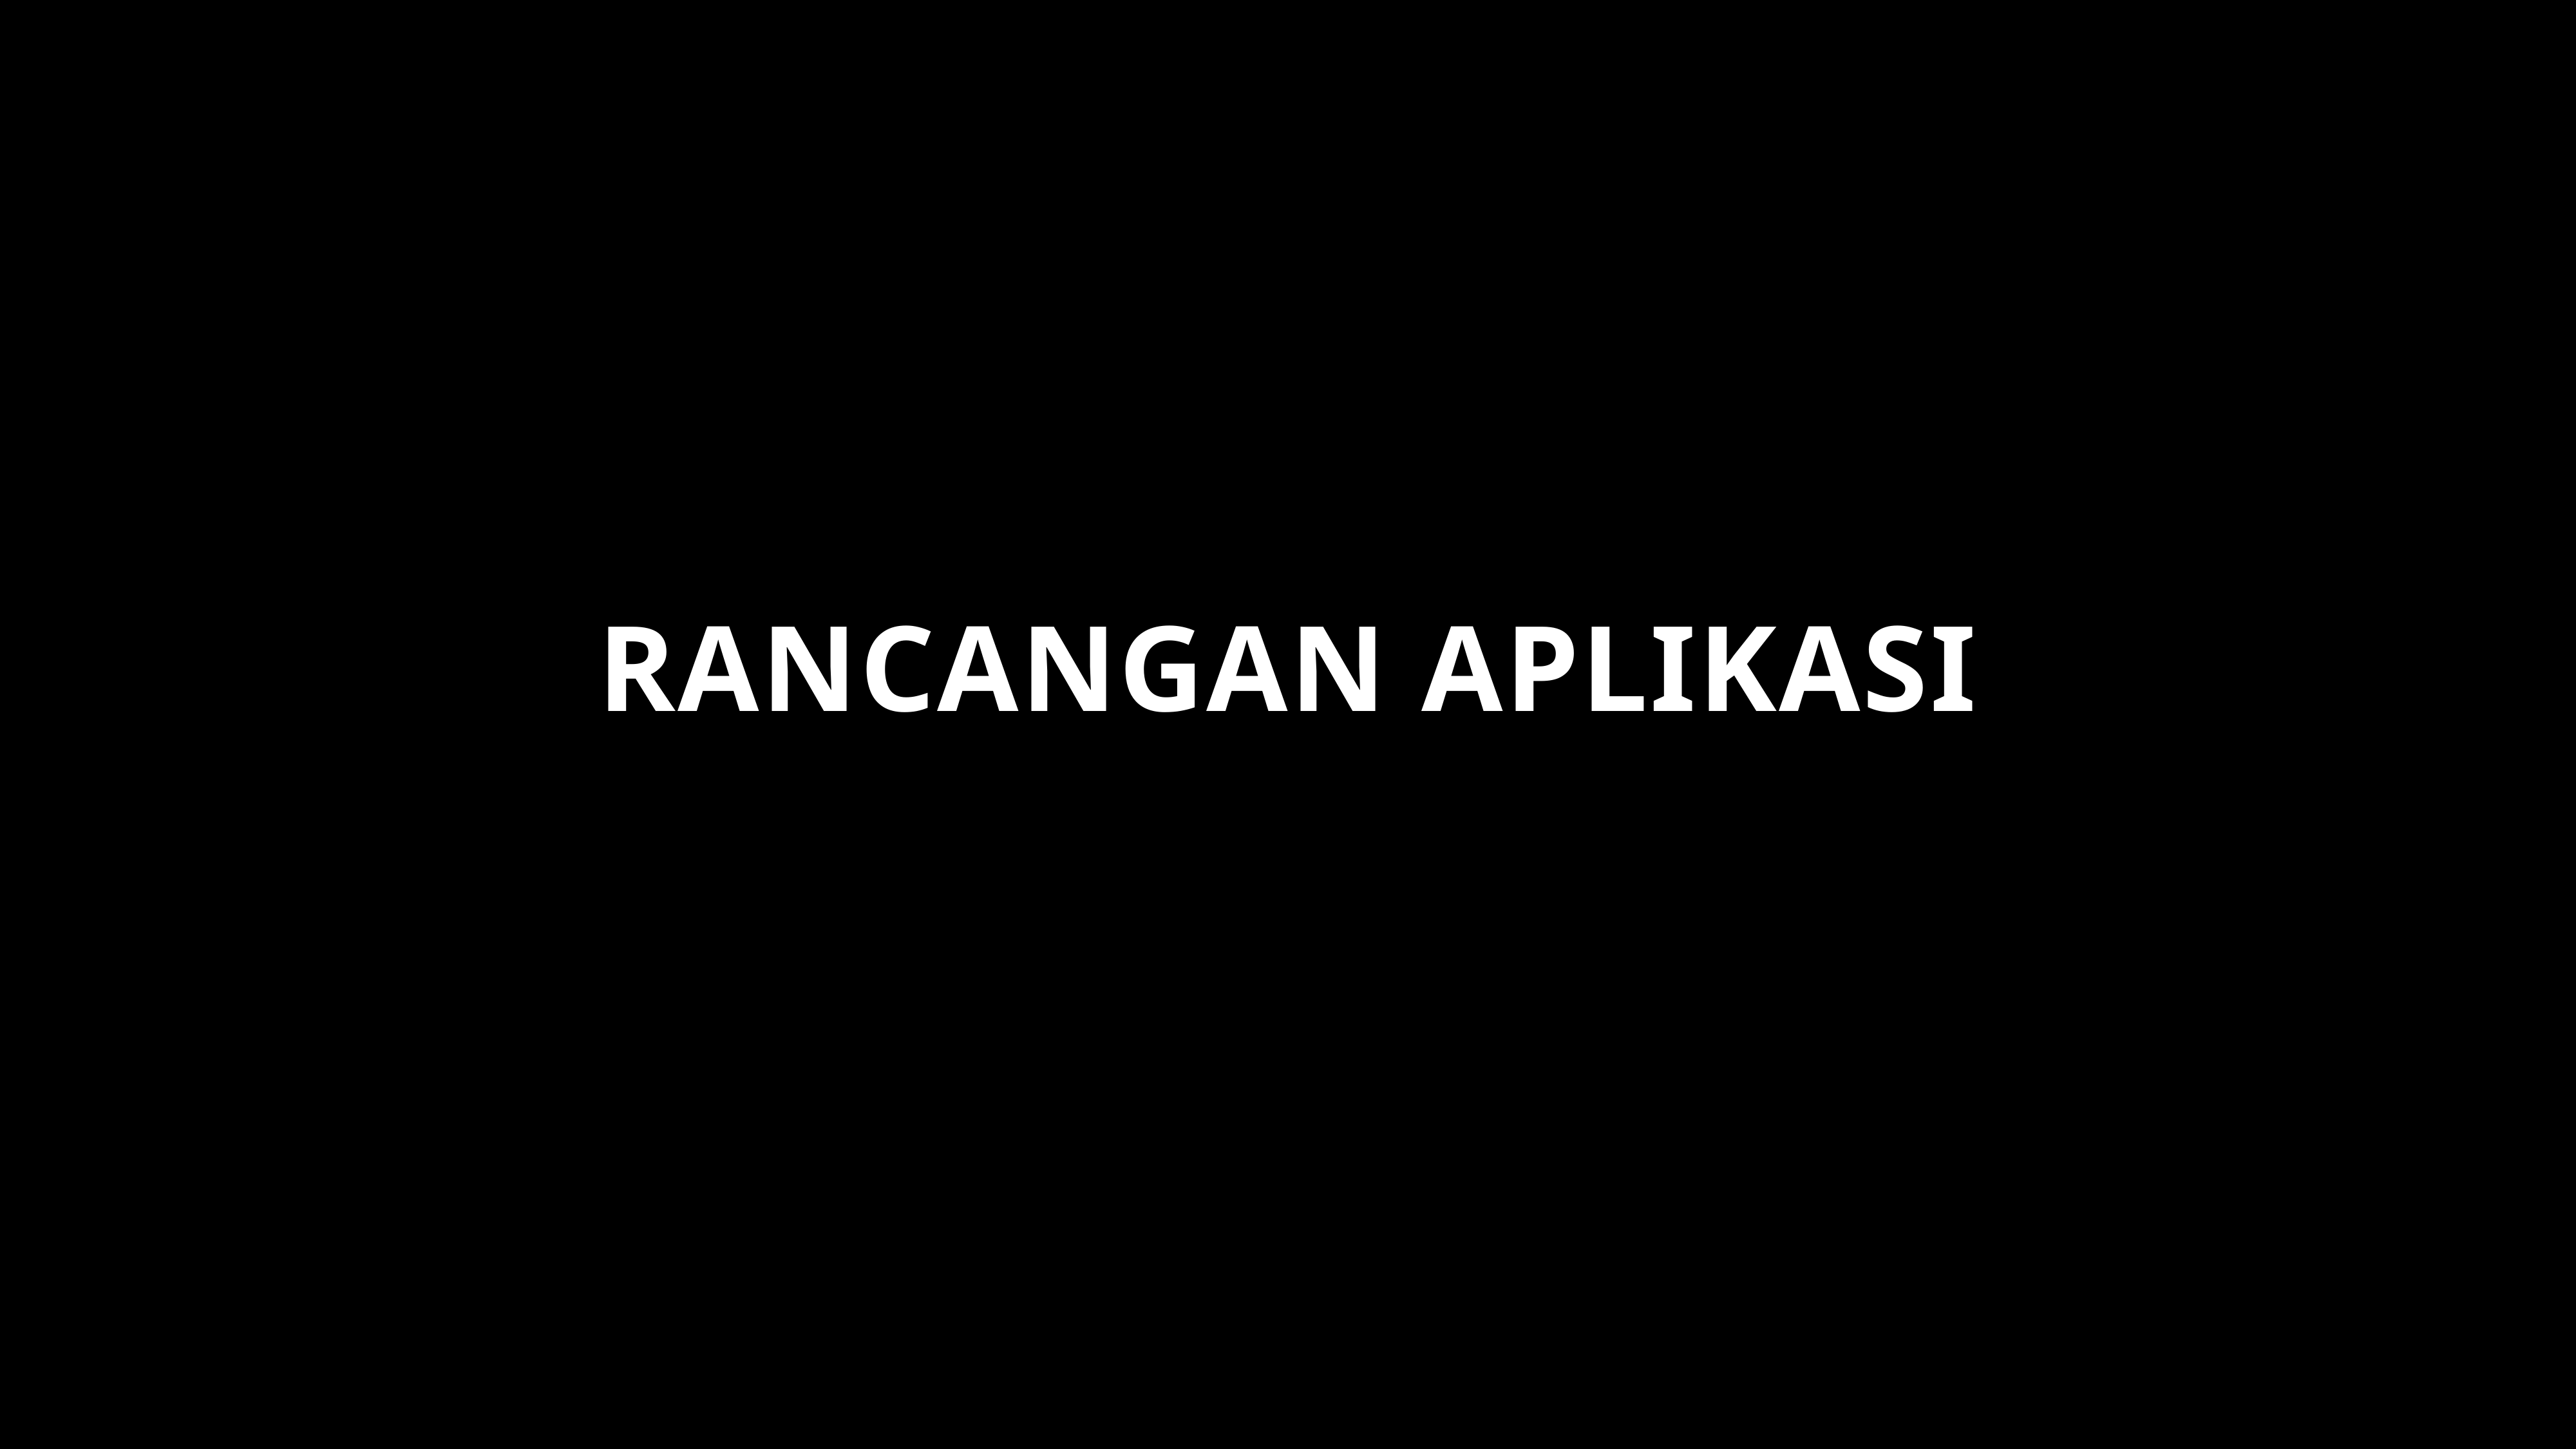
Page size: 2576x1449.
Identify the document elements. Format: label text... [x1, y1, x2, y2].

title RANCANGAN APLIKASI [322, 237, 2254, 742]
